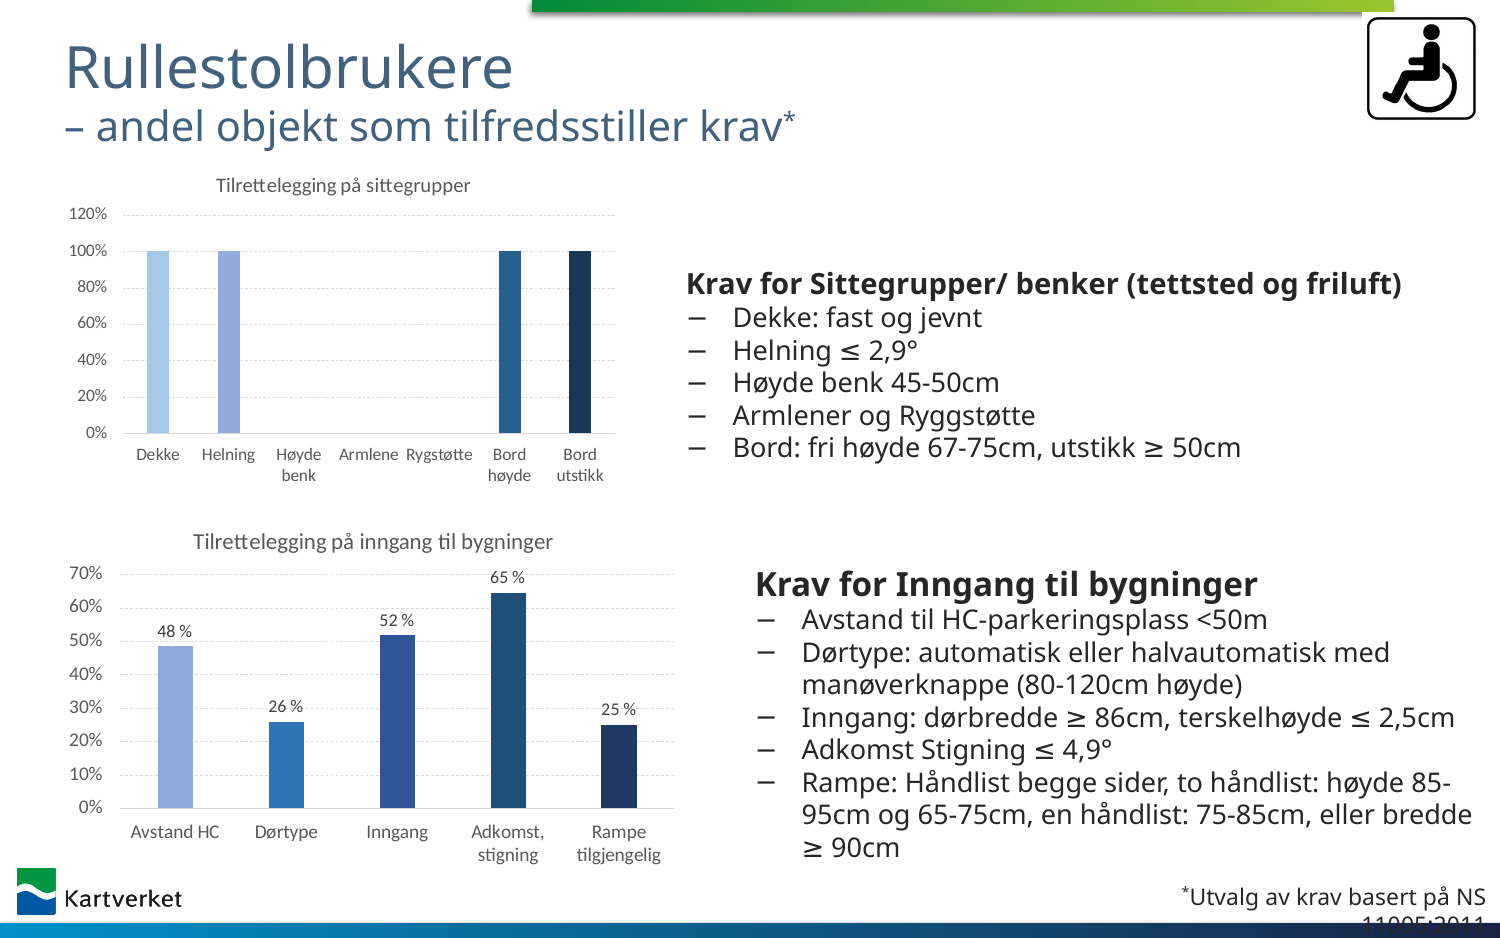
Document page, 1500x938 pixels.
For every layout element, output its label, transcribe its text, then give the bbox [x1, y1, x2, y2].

picture [62, 520, 685, 874]
text_box Rullestolbrukere – andel objekt som tilfredsstiller krav* [49, 25, 1431, 158]
picture [1362, 12, 1481, 126]
text_box *Utvalg av krav basert på NS 11005:2011 [1068, 873, 1500, 938]
picture [62, 166, 625, 492]
text_box Krav for Inngang til bygninger Avstand til HC-parkeringsplass <50m Dørtype: automatisk eller halvautomatisk med manøverknappe (80-120cm høyde) Inngang: dørbredde ≥ 86cm, terskelhøyde ≤ 2,5cm Adkomst Stigning ≤ 4,9° Rampe: Håndlist begge sider, to håndlist: høyde 85-95cm og 65-75cm, en håndlist: 75-85cm, eller bredde ≥ 90cm [740, 555, 1491, 870]
text_box Krav for Sittegrupper/ benker (tettsted og friluft) Dekke: fast og jevnt Helning ≤ 2,9° Høyde benk 45-50cm Armlener og Ryggstøtte Bord: fri høyde 67-75cm, utstikk ≥ 50cm [670, 258, 1418, 471]
